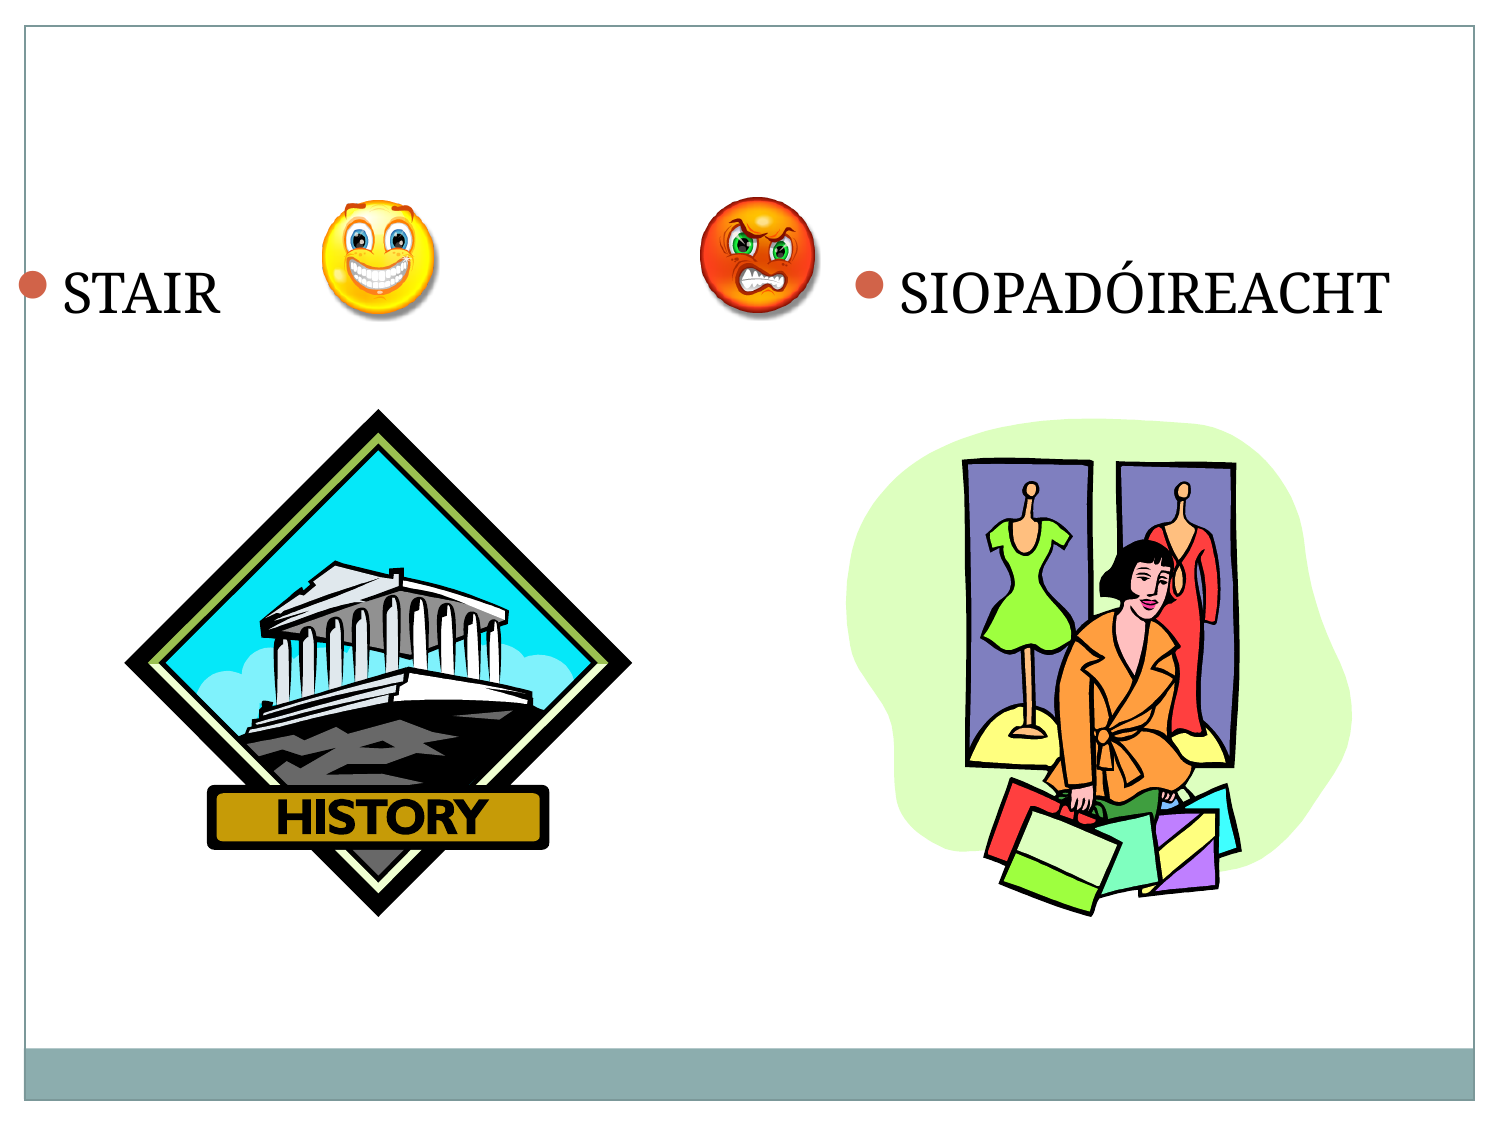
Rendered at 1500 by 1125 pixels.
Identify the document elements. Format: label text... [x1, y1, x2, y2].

picture [123, 408, 633, 918]
list STAIR [0, 249, 663, 371]
picture [694, 193, 822, 321]
picture [844, 408, 1358, 918]
list SIOPADÓIREACHT [836, 249, 1500, 370]
picture [316, 197, 441, 322]
